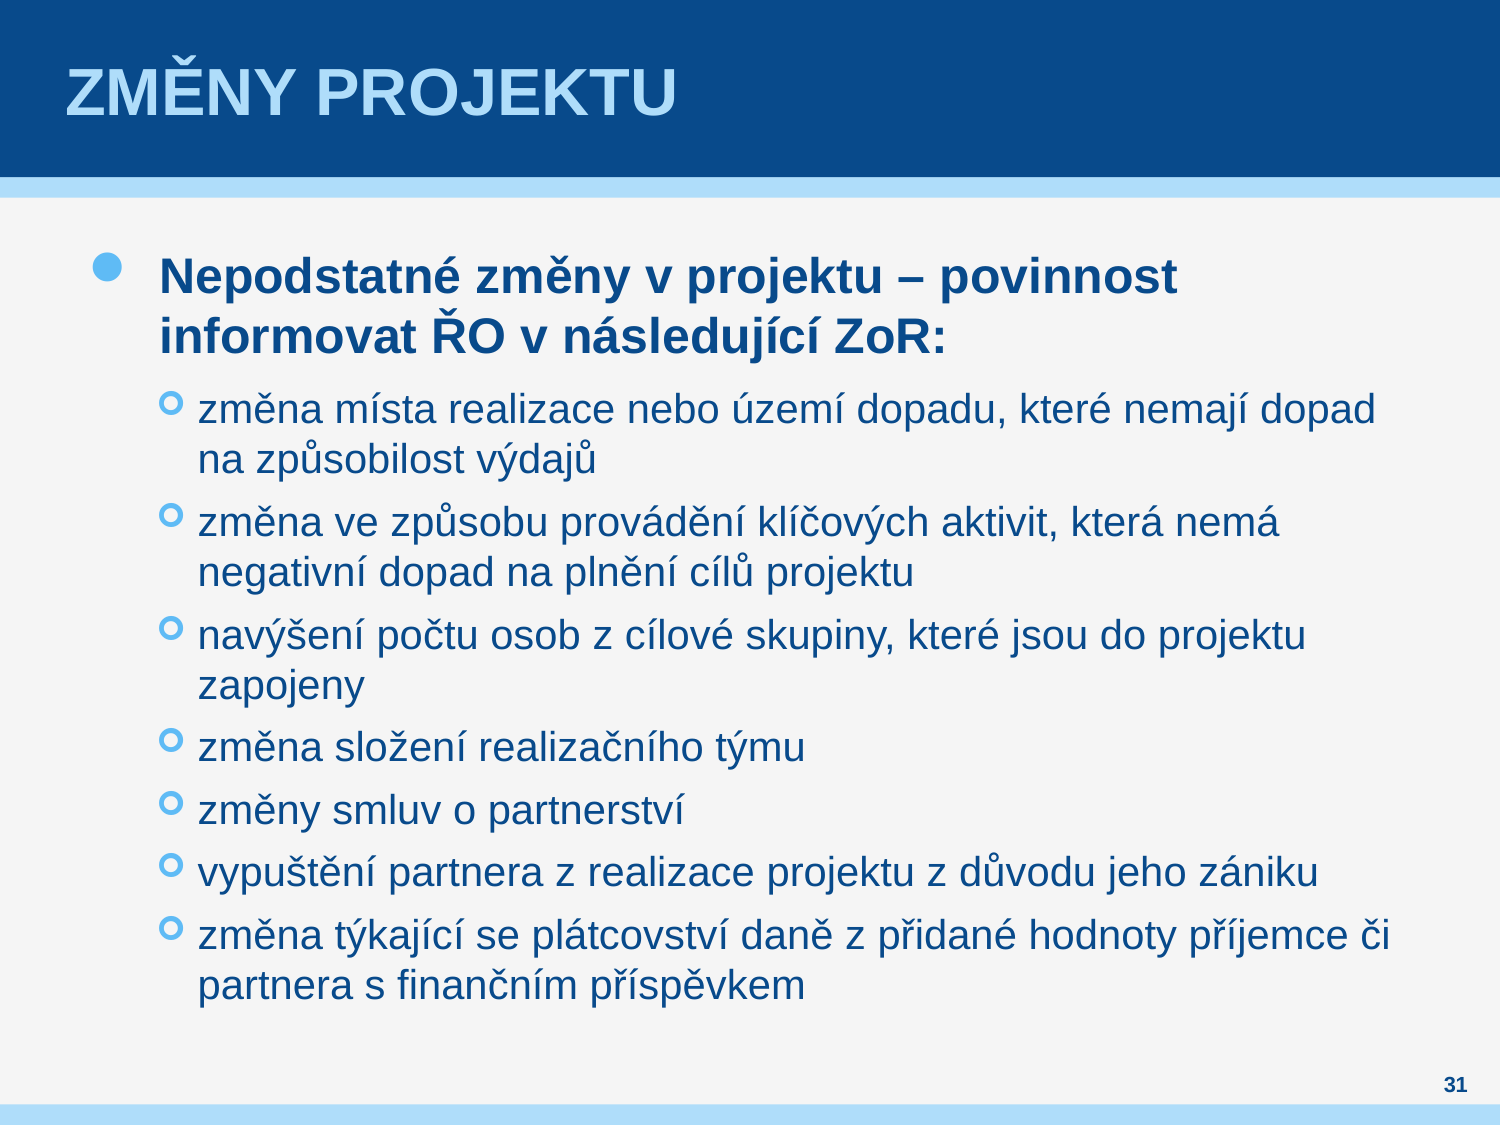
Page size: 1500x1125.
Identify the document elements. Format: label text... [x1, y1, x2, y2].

slide_number 31 [1417, 1068, 1495, 1099]
list Nepodstatné změny v projektu – povinnost informovat ŘO v následující ZoR: změna místa realizace nebo území dopadu, které nemají dopad na způsobilost výdajů změna ve způsobu provádění klíčových aktivit, která nemá negativní dopad na plnění cílů projektu navýšení počtu osob z cílové skupiny, které jsou do projektu zapojeny změna složení realizačního týmu změny smluv o partnerství vypuštění partnera z realizace projektu z důvodu jeho zániku změna týkající se plátcovství daně z přidané hodnoty příjemce či partnera s finančním příspěvkem [88, 243, 1412, 953]
title Změny projektu [59, 0, 1441, 178]
